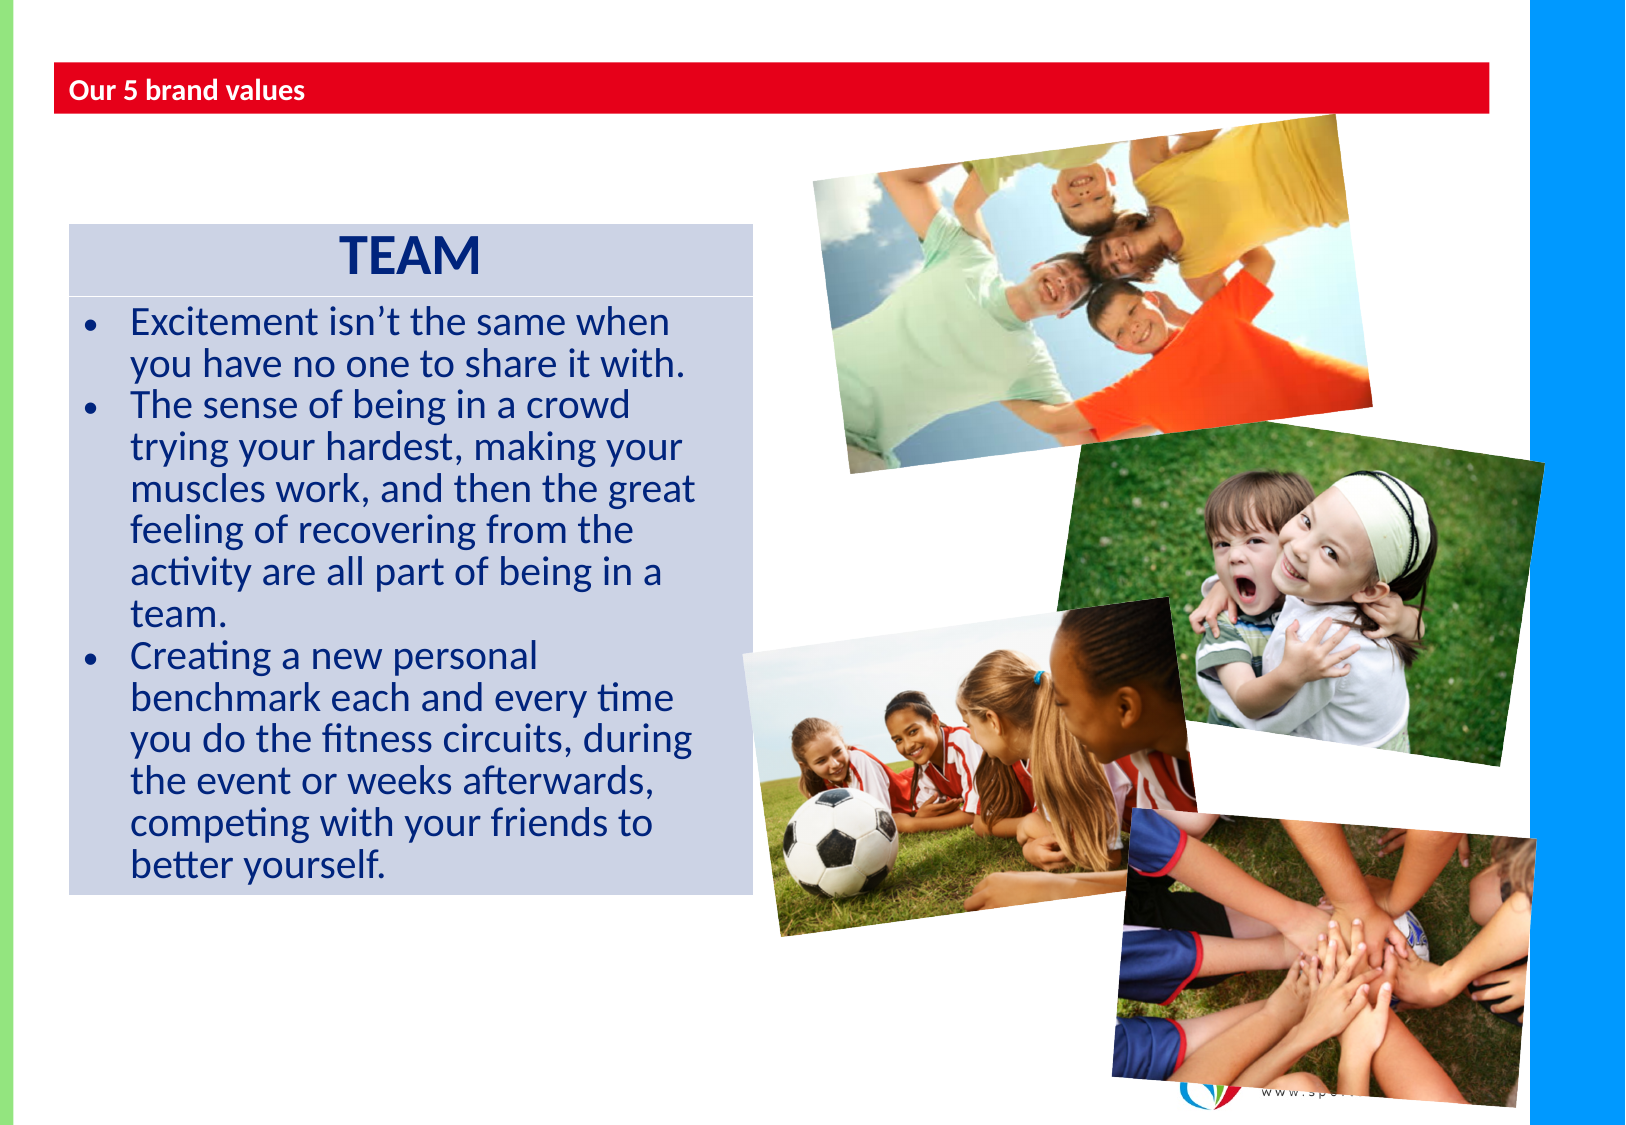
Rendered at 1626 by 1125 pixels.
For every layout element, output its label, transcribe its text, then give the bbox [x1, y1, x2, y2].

table_header TEAM [69, 224, 753, 296]
table_cell Excitement isn’t the same when you have no one to share it with. The sense of being in a crowd trying your hardest, making your muscles work, and then the great feeling of recovering from the activity are all part of being in a team. Creating a new personal benchmark each and every time you do the fitness circuits, during the event or weeks afterwards, competing with your friends to better yourself. [69, 297, 753, 895]
list Our 5 brand values [54, 62, 1490, 114]
picture [743, 114, 1545, 1123]
